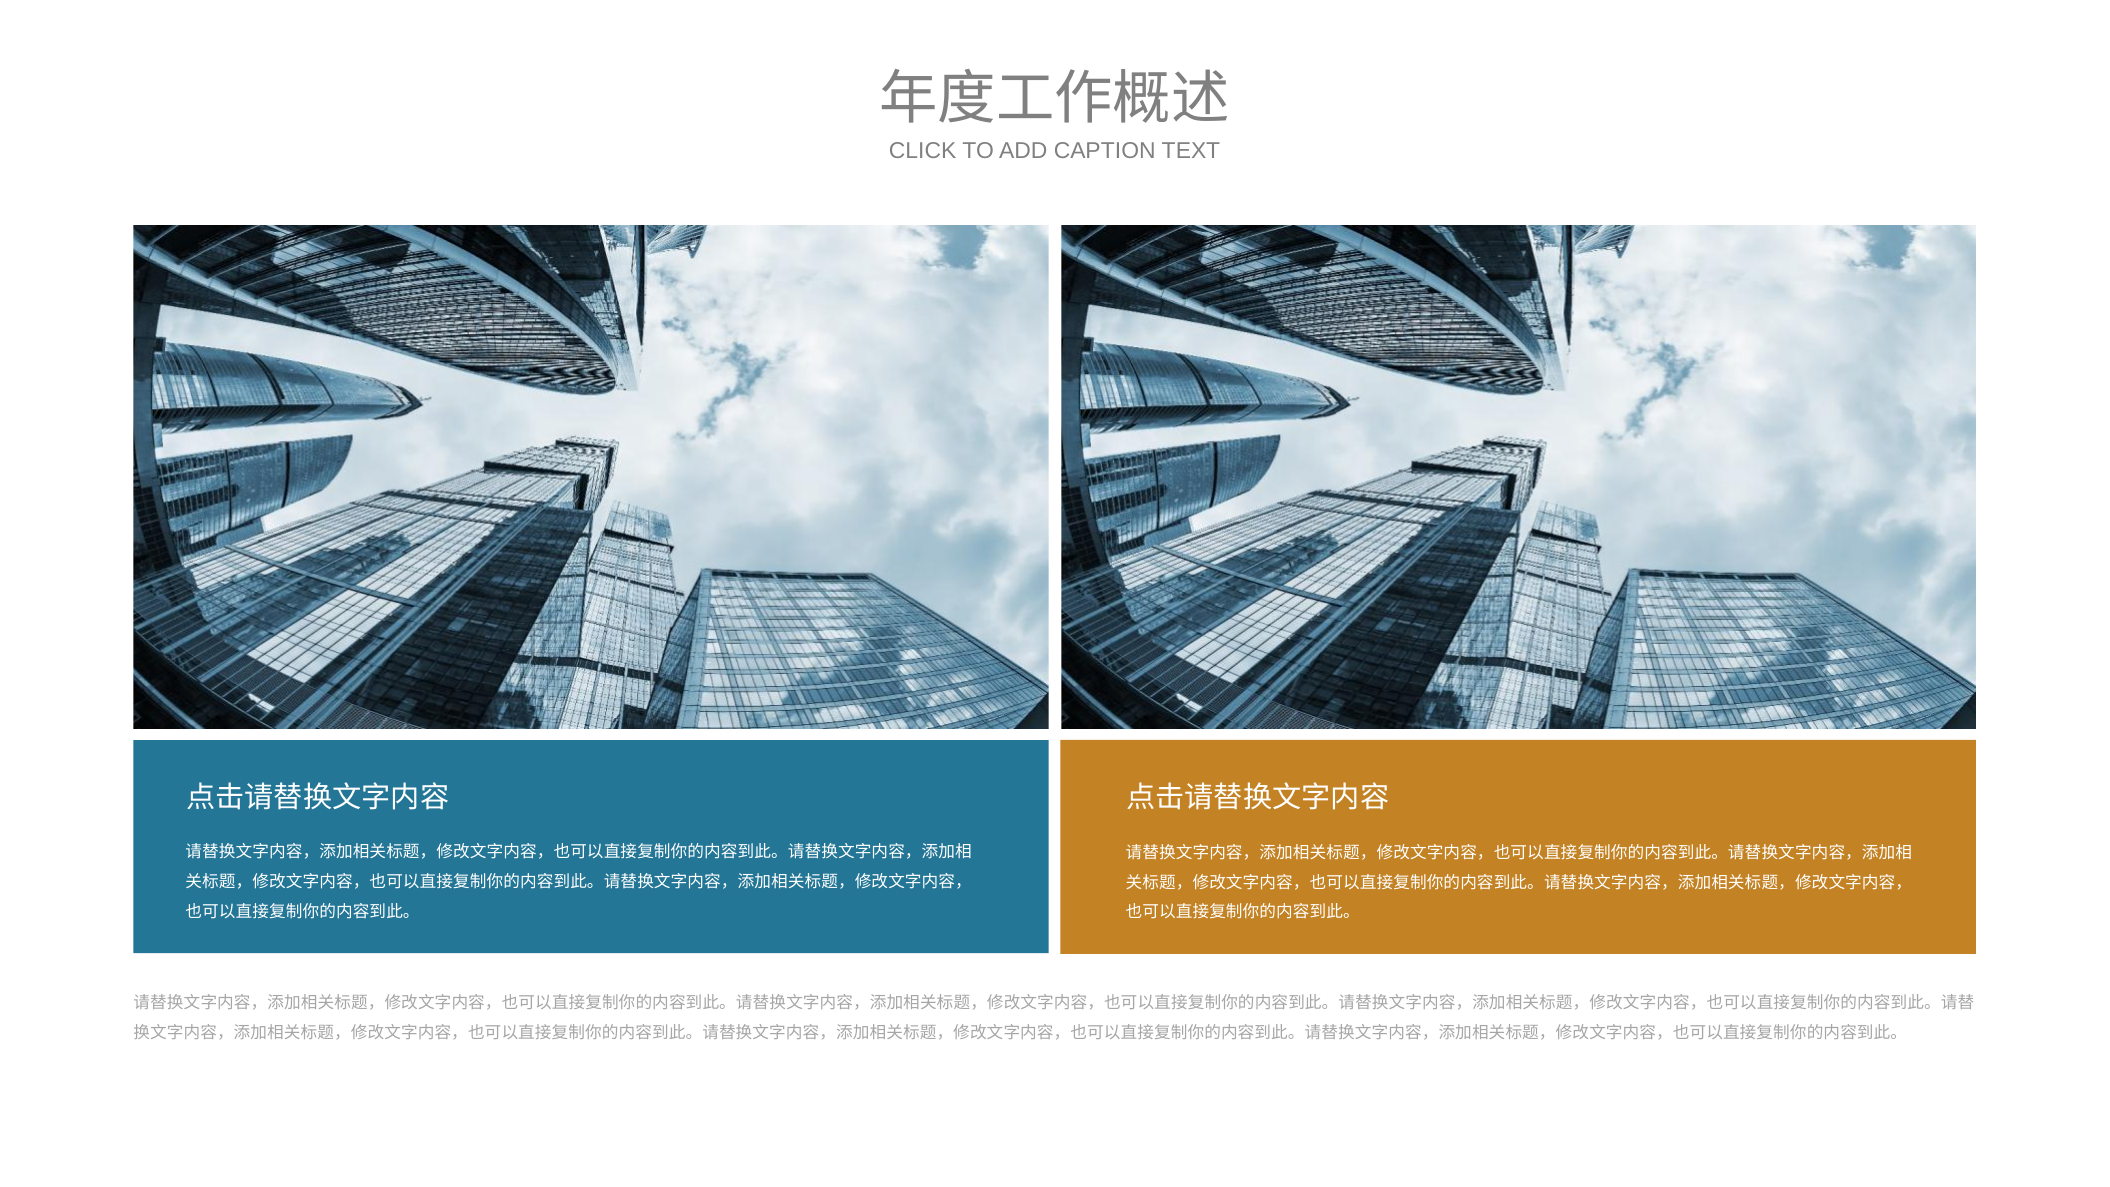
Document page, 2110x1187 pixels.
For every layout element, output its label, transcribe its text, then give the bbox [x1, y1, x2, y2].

text_box CLICK TO ADD CAPTION TEXT [865, 135, 1245, 163]
text_box 年度工作概述 [865, 60, 1245, 131]
text_box 请替换文字内容，添加相关标题，修改文字内容，也可以直接复制你的内容到此。请替换文字内容，添加相关标题，修改文字内容，也可以直接复制你的内容到此。请替换文字内容，添加相关标题，修改文字内容，也可以直接复制你的内容到此。 [1125, 831, 1929, 922]
text_box [132, 739, 1050, 954]
text_box 点击请替换文字内容 [186, 777, 450, 814]
text_box [1060, 224, 1977, 730]
text_box 点击请替换文字内容 [1126, 778, 1390, 814]
text_box 请替换文字内容，添加相关标题，修改文字内容，也可以直接复制你的内容到此。请替换文字内容，添加相关标题，修改文字内容，也可以直接复制你的内容到此。请替换文字内容，添加相关标题，修改文字内容，也可以直接复制你的内容到此。 [185, 830, 989, 921]
text_box [132, 224, 1050, 730]
text_box 请替换文字内容，添加相关标题，修改文字内容，也可以直接复制你的内容到此。请替换文字内容，添加相关标题，修改文字内容，也可以直接复制你的内容到此。请替换文字内容，添加相关标题，修改文字内容，也可以直接复制你的内容到此。请替换文字内容，添加相关标题，修改文字内容，也可以直接复制你的内容到此。请替换文字内容，添加相关标题，修改文字内容，也可以直接复制你的内容到此。请替换文字内容，添加相关标题，修改文字内容，也可以直接复制你的内容到此。 [133, 981, 1976, 1042]
text_box [1059, 739, 1977, 955]
